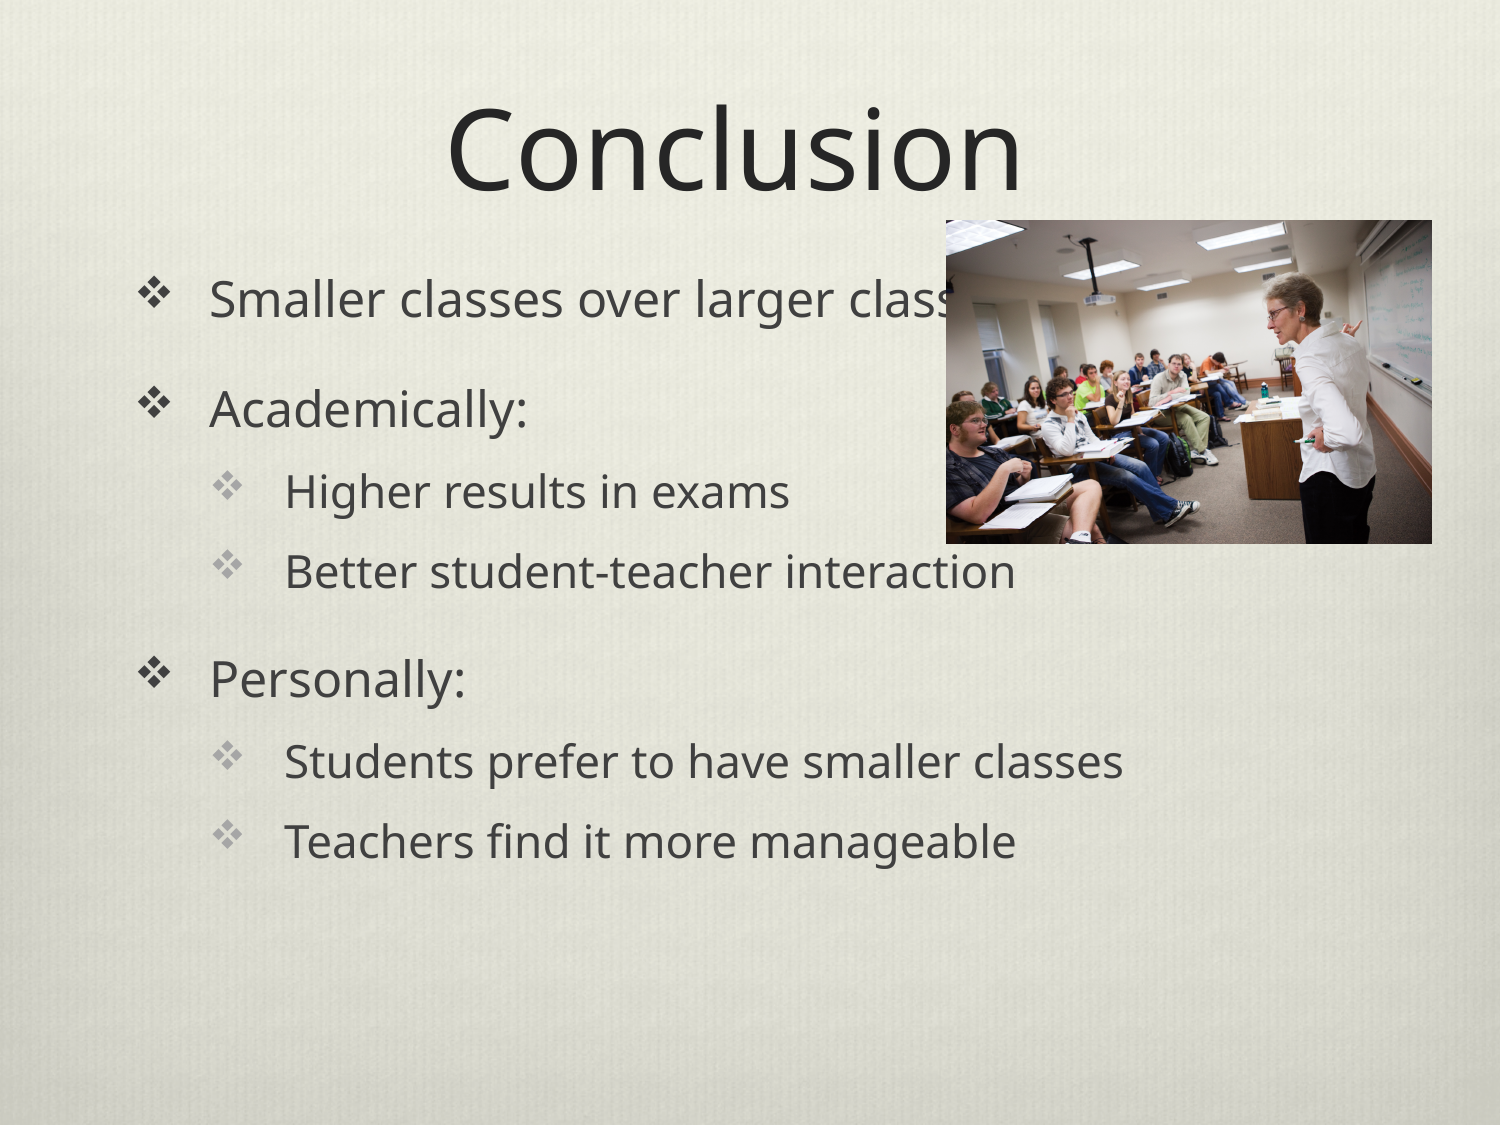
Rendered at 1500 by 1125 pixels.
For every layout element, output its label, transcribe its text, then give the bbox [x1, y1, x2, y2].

title Conclusion [119, 51, 1381, 240]
list Smaller classes over larger classes Academically: Higher results in exams Better student-teacher interaction Personally: Students prefer to have smaller classes Teachers find it more manageable [119, 260, 1381, 1011]
picture [945, 219, 1433, 545]
